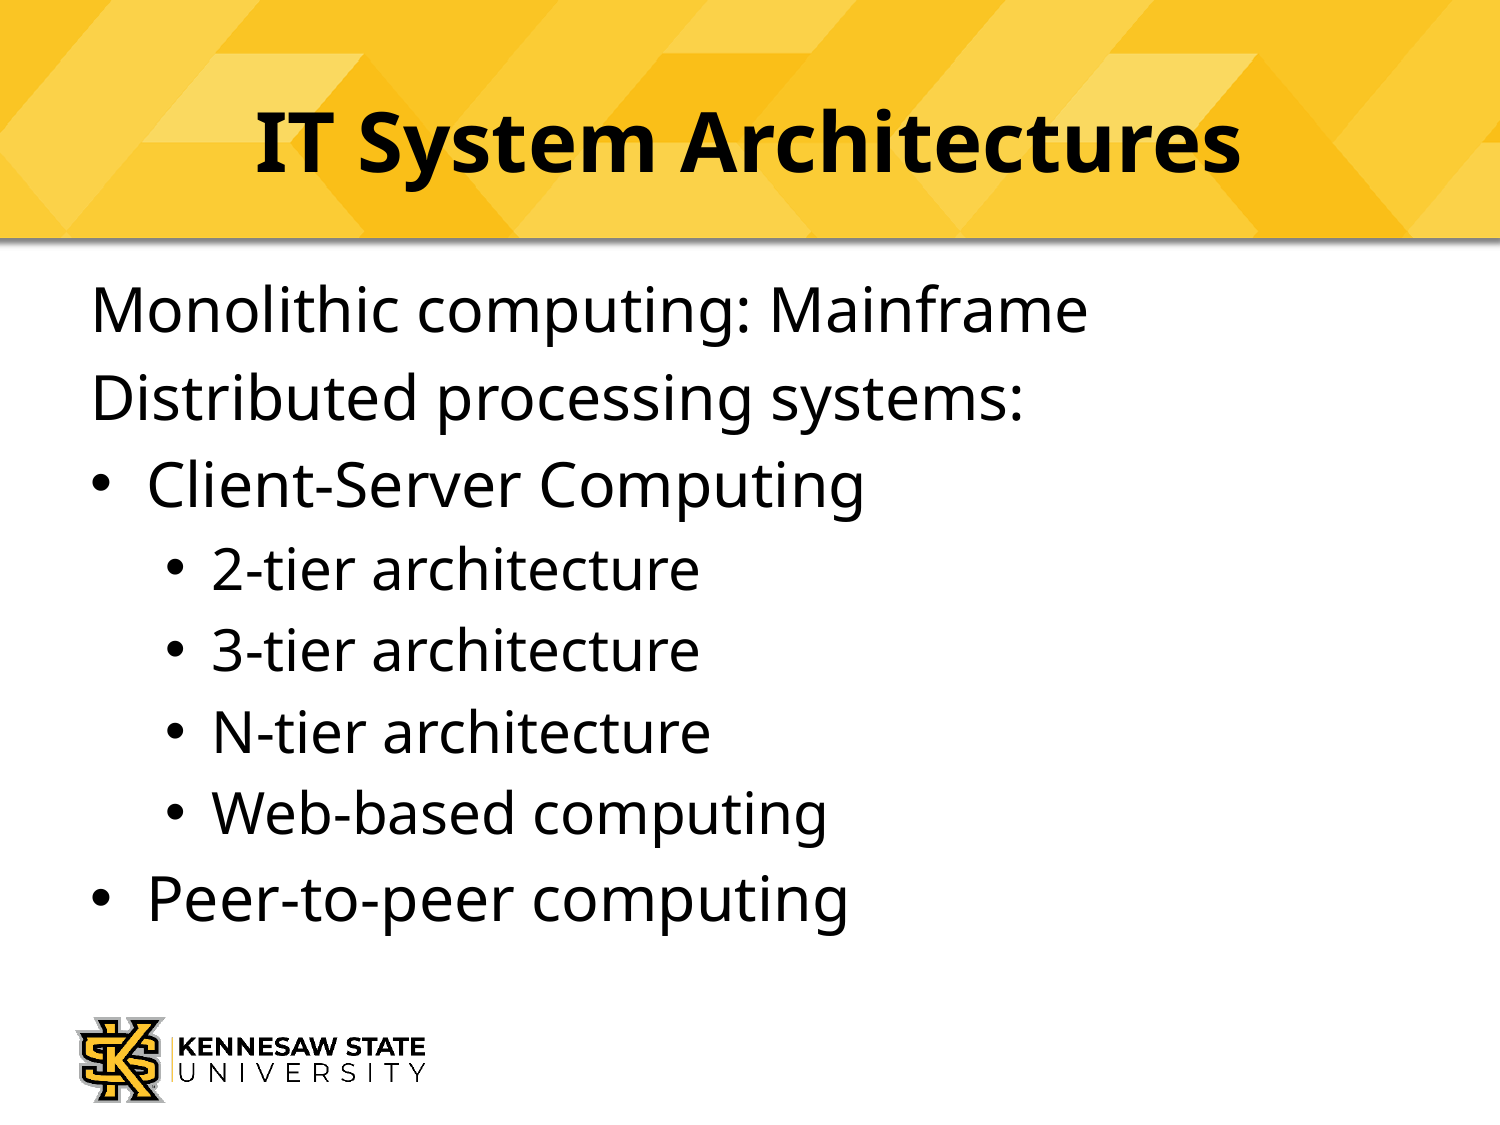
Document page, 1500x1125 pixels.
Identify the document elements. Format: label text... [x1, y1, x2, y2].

picture [0, 0, 1500, 251]
list Monolithic computing: Mainframe Distributed processing systems: Client-Server Computing 2-tier architecture 3-tier architecture N-tier architecture Web-based computing Peer-to-peer computing [75, 262, 1425, 1005]
title IT System Architectures [75, 45, 1425, 233]
picture [75, 1017, 425, 1103]
